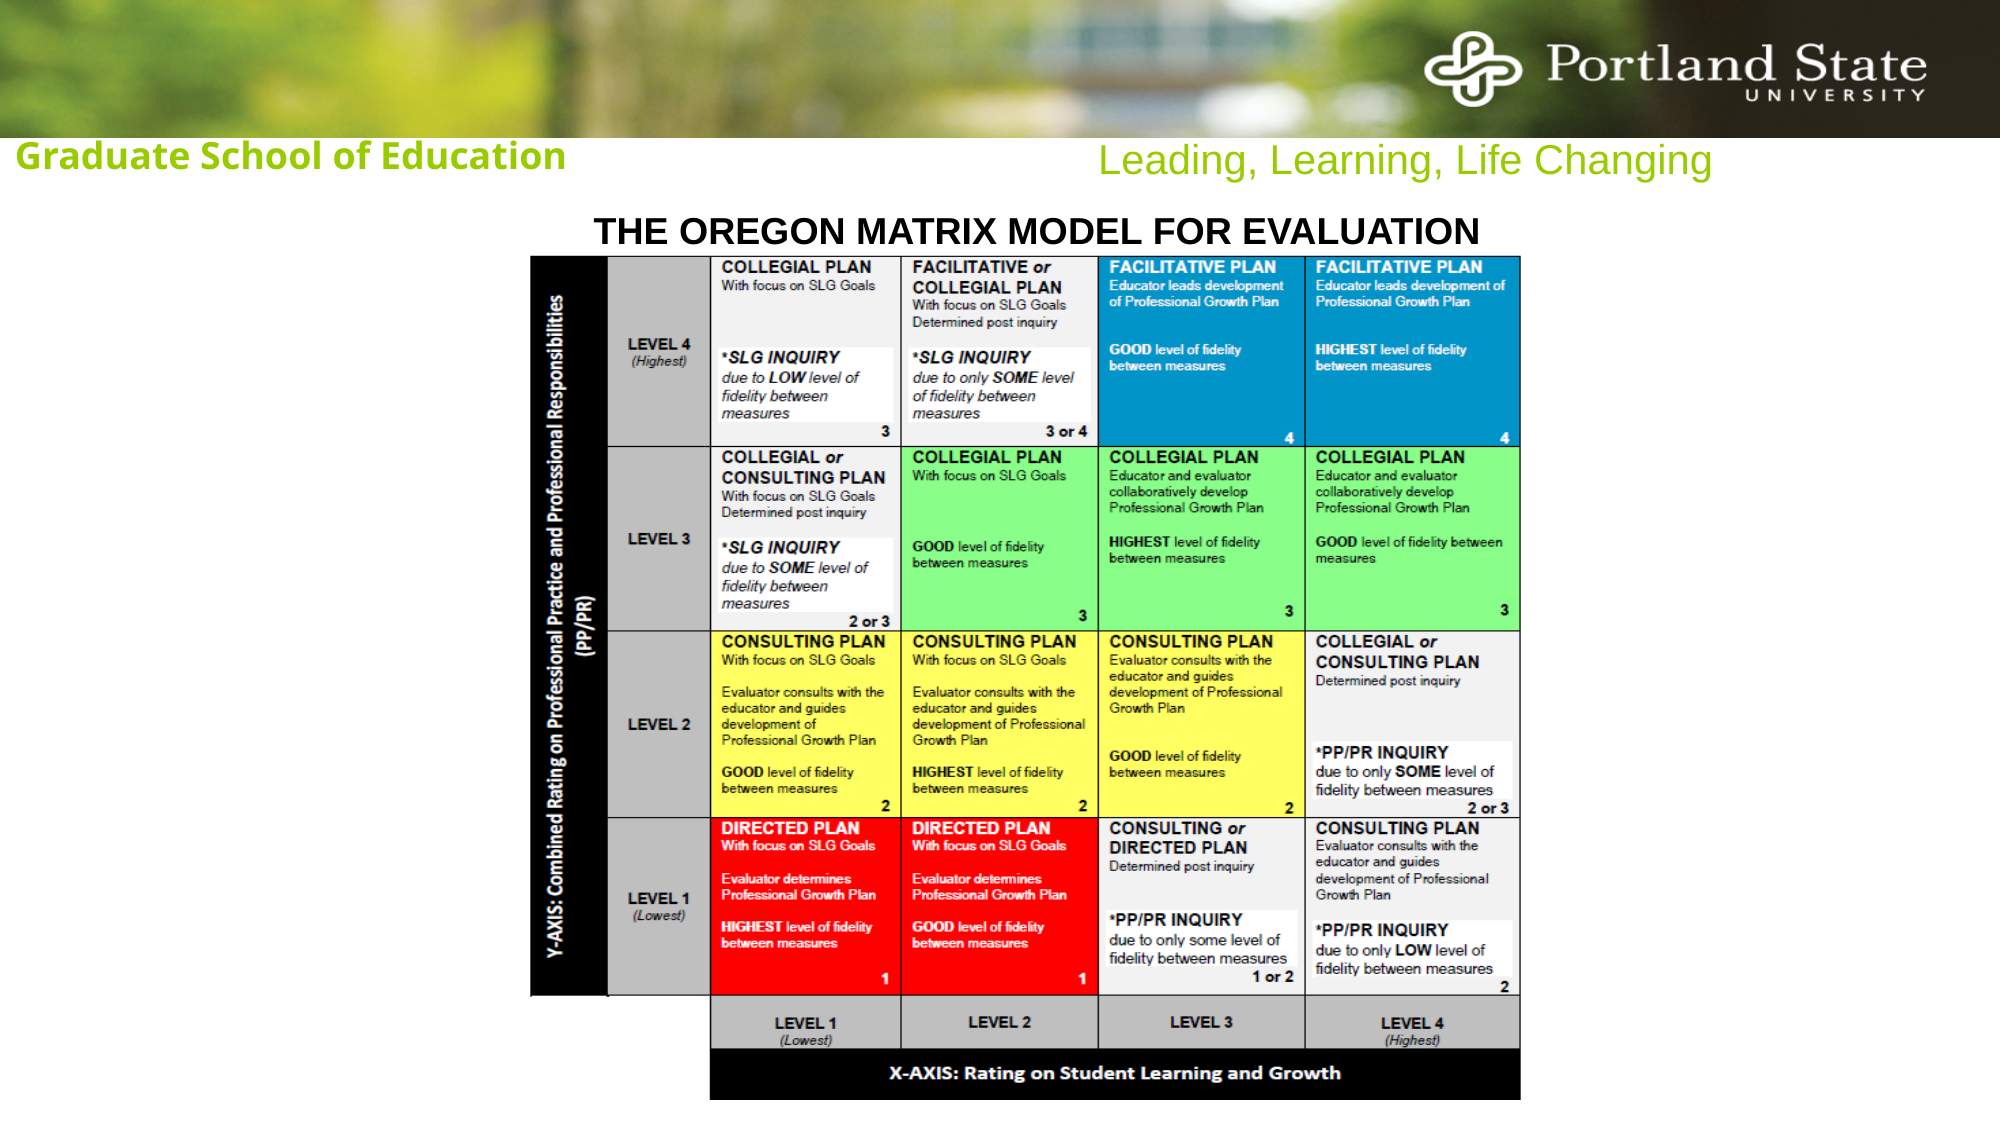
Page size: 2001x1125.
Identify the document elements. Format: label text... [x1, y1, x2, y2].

text_box THE OREGON MATRIX MODEL FOR EVALUATION [487, 199, 1588, 260]
picture [524, 249, 1526, 1101]
